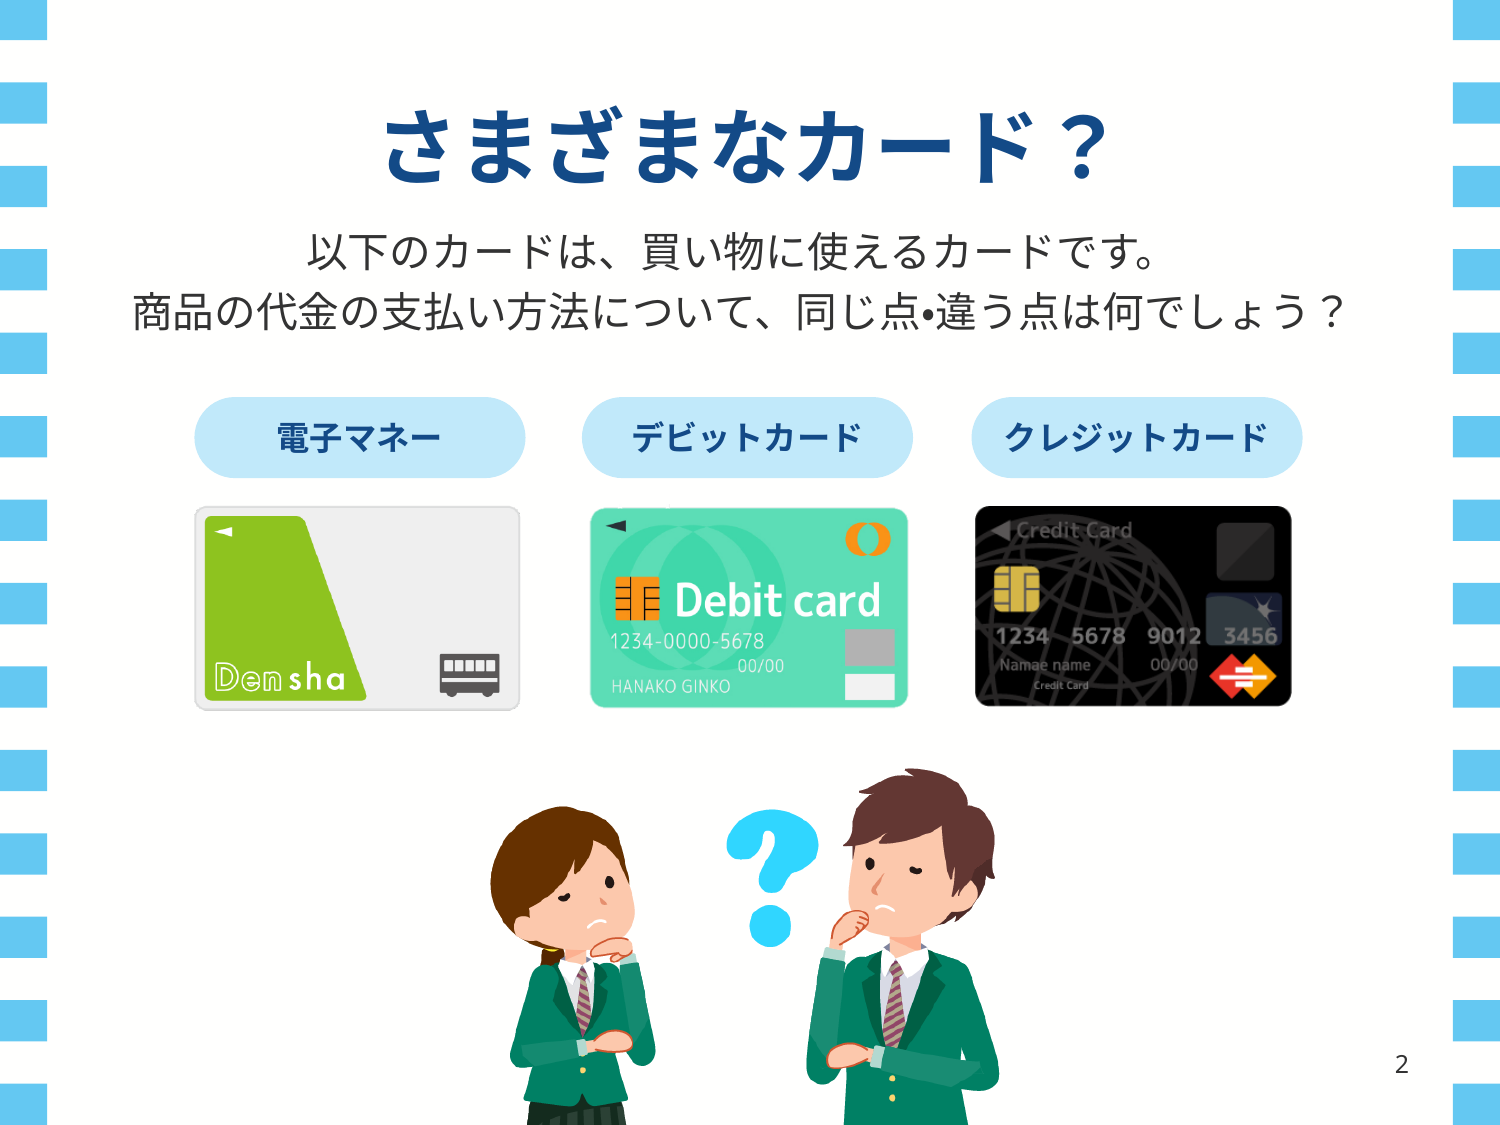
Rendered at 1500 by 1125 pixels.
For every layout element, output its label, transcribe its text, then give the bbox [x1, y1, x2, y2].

text_box 電子マネー [193, 395, 527, 480]
picture [585, 504, 915, 709]
picture [191, 499, 524, 713]
text_box デビットカード [580, 395, 915, 480]
slide_number 1 [1086, 1035, 1424, 1096]
title さまざまなカード？ [26, 42, 1474, 261]
text_box 以下のカードは、買い物に使えるカードです。 商品の代金の支払い方法について、同じ点・違う点は何でしょう？ [79, 208, 1405, 344]
text_box クレジットカード [970, 395, 1304, 480]
picture [490, 806, 684, 1125]
picture [975, 506, 1292, 707]
picture [726, 768, 1011, 1125]
